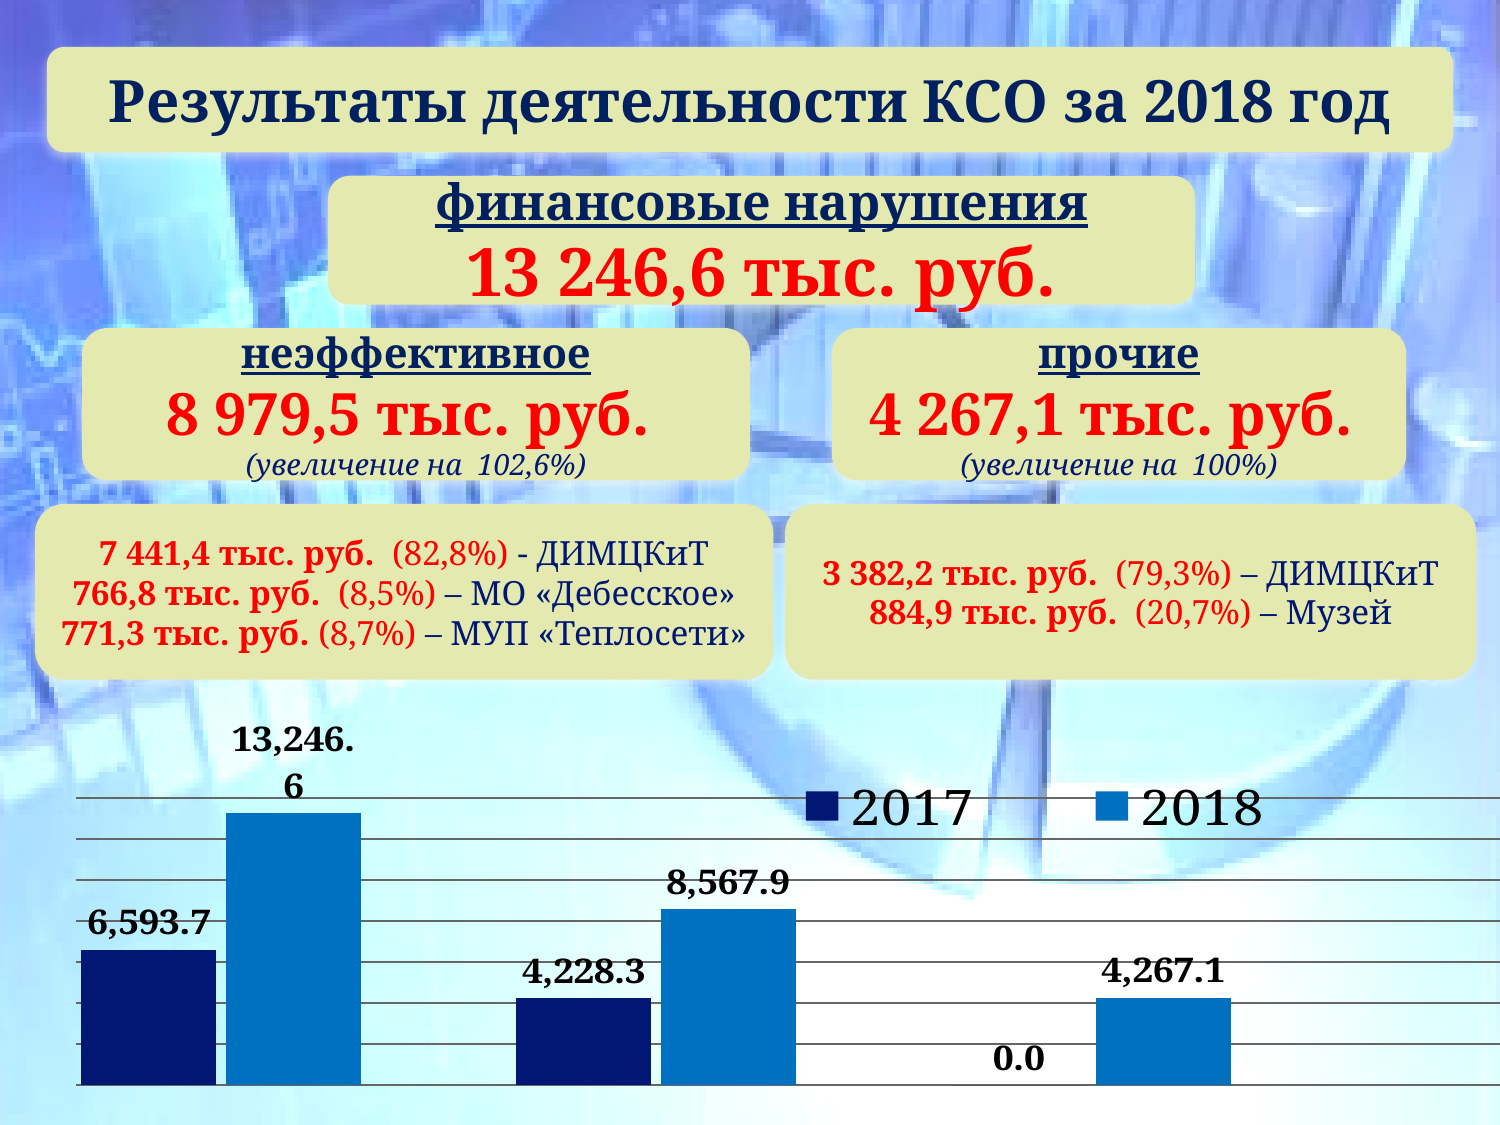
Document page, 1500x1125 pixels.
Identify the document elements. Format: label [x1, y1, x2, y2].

chart [46, 714, 1500, 1102]
picture [0, 0, 1500, 1125]
